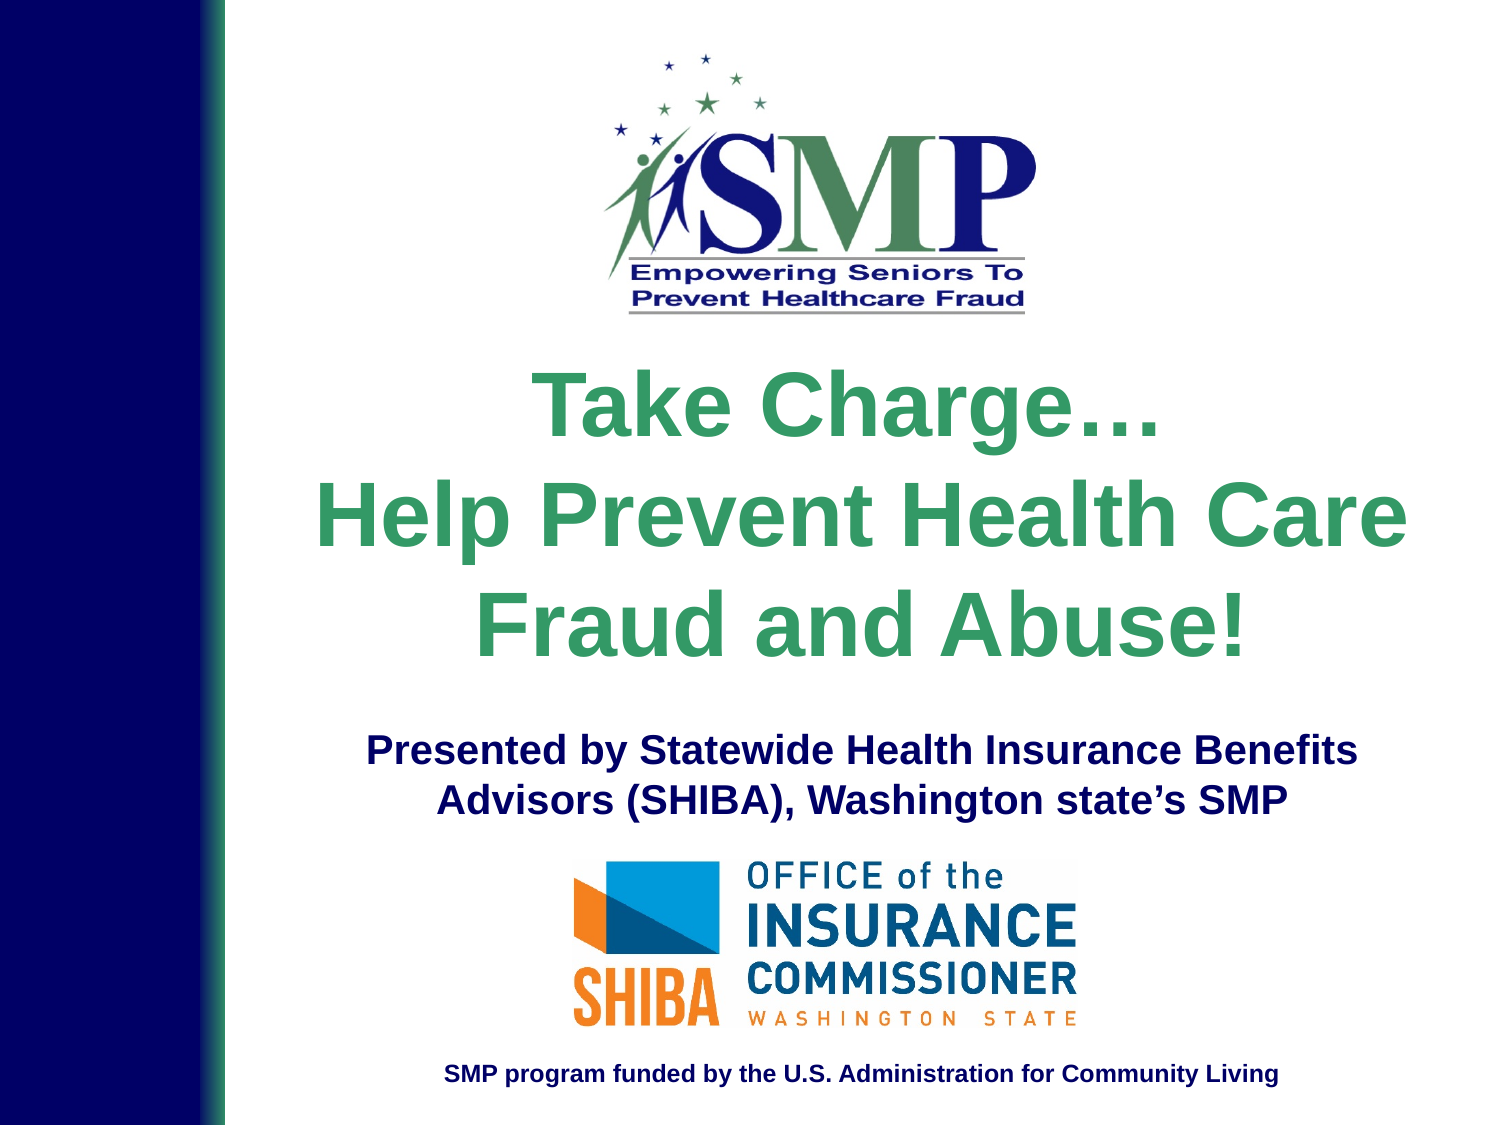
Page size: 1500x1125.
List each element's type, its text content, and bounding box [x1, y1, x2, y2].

picture [572, 858, 1078, 1029]
picture [587, 36, 1063, 325]
text_box Presented by Statewide Health Insurance Benefits Advisors (SHIBA), Washington state’s SMP [262, 715, 1463, 830]
title Take Charge… Help Prevent Health Care Fraud and Abuse! [262, 347, 1463, 673]
text_box SMP program funded by the U.S. Administration for Community Living [224, 1050, 1500, 1095]
